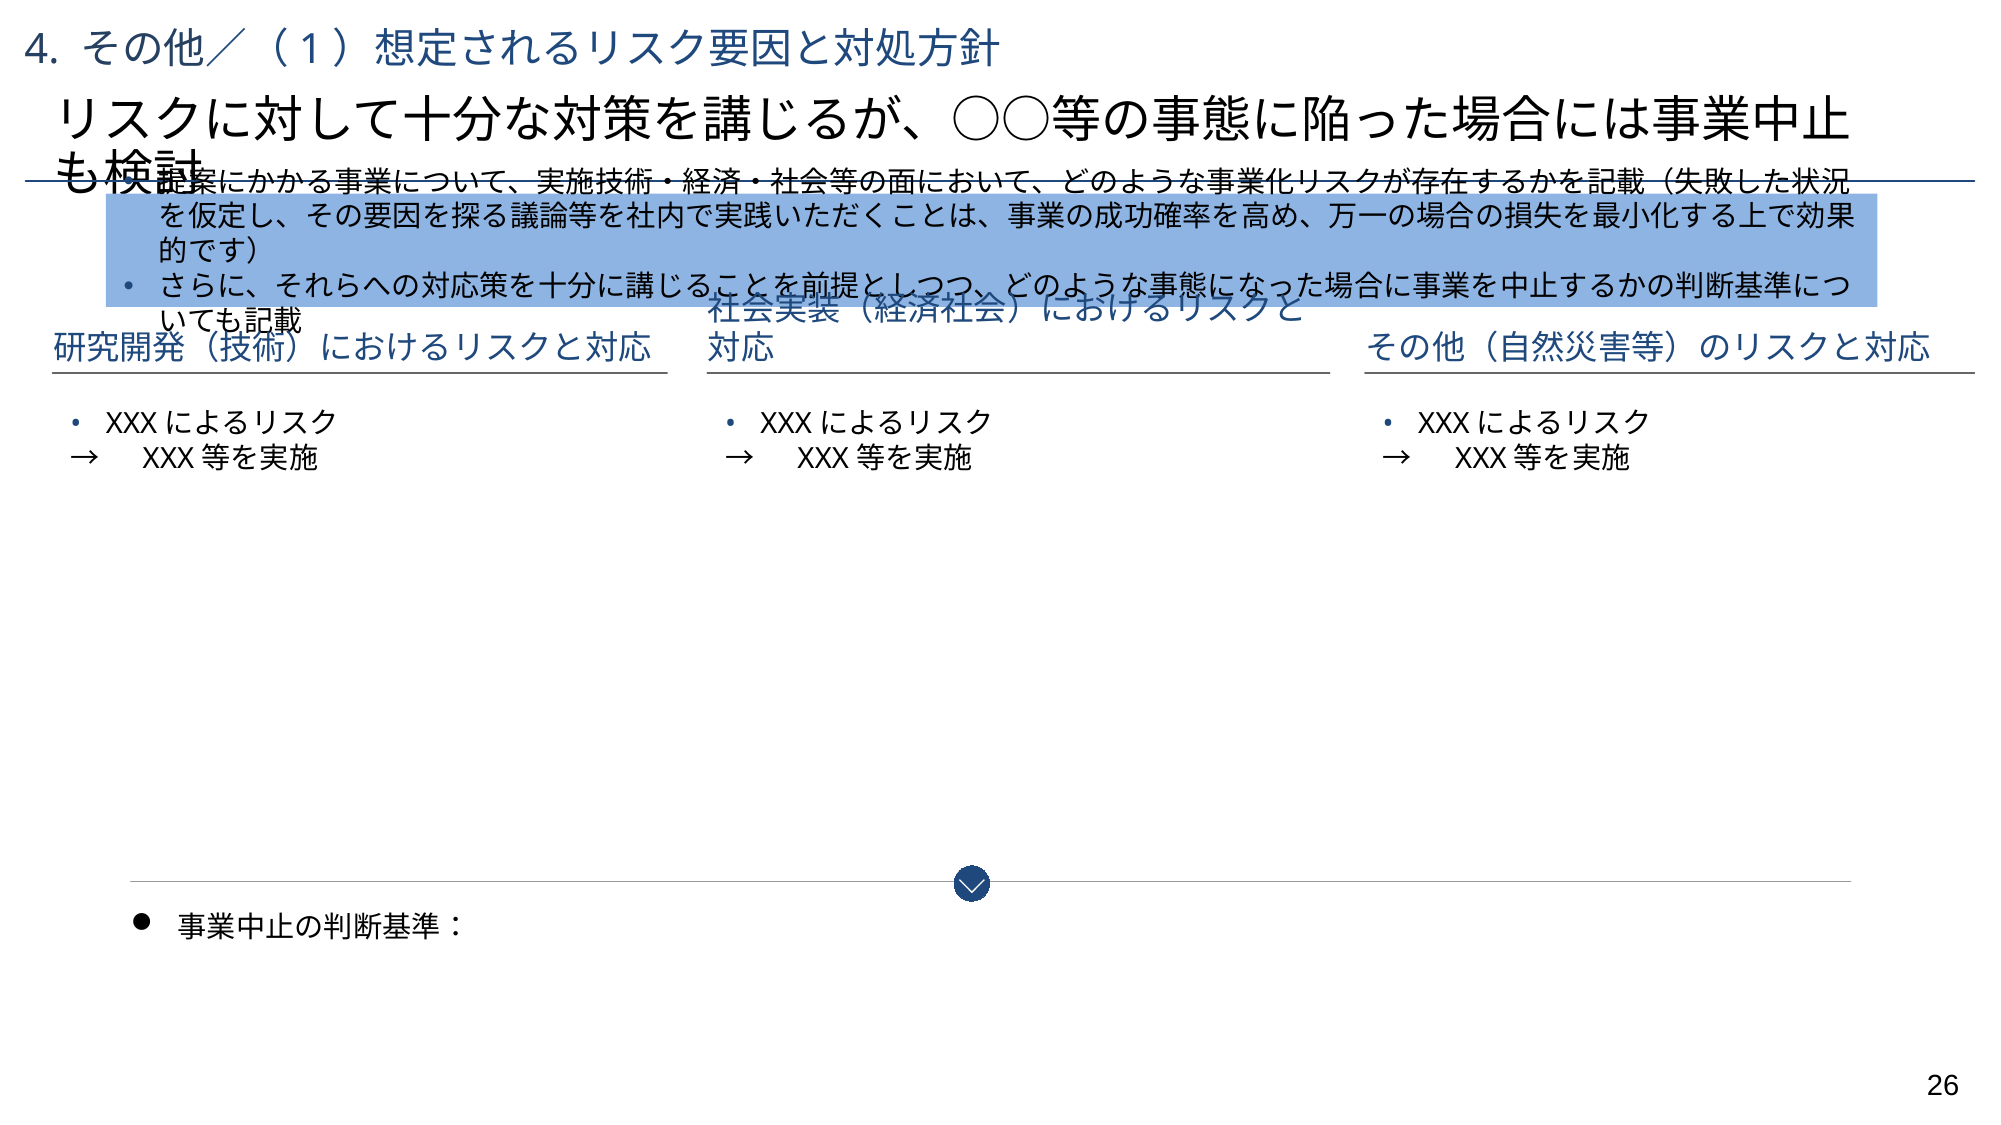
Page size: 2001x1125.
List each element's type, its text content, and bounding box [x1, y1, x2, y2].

text_box リスクに対して十分な対策を講じるが、○○等の事態に陥った場合には事業中止も検討 [53, 182, 1899, 203]
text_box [1364, 320, 1975, 453]
text_box 事業中止の判断基準： [130, 900, 1852, 1065]
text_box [707, 320, 1330, 453]
text_box 提案にかかる事業について、実施技術・経済・社会等の面において、どのような事業化リスクが存在するかを記載（失敗した状況を仮定し、その要因を探る議論等を社内で実践いただくことは、事業の成功確率を高め、万一の場合の損失を最小化する上で効果的です） さらに、それらへの対応策を十分に講じることを前提としつつ、どのような事態になった場合に事業を中止するかの判断基準についても記載 [105, 193, 1878, 307]
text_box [52, 320, 668, 453]
text_box リスクに対して十分な対策を講じるが、○○等の事態に陥った場合には事業中止も検討 [53, 94, 1899, 180]
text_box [953, 865, 990, 902]
text_box 4. その他／（1）想定されるリスク要因と対処方針 [24, 28, 1818, 74]
